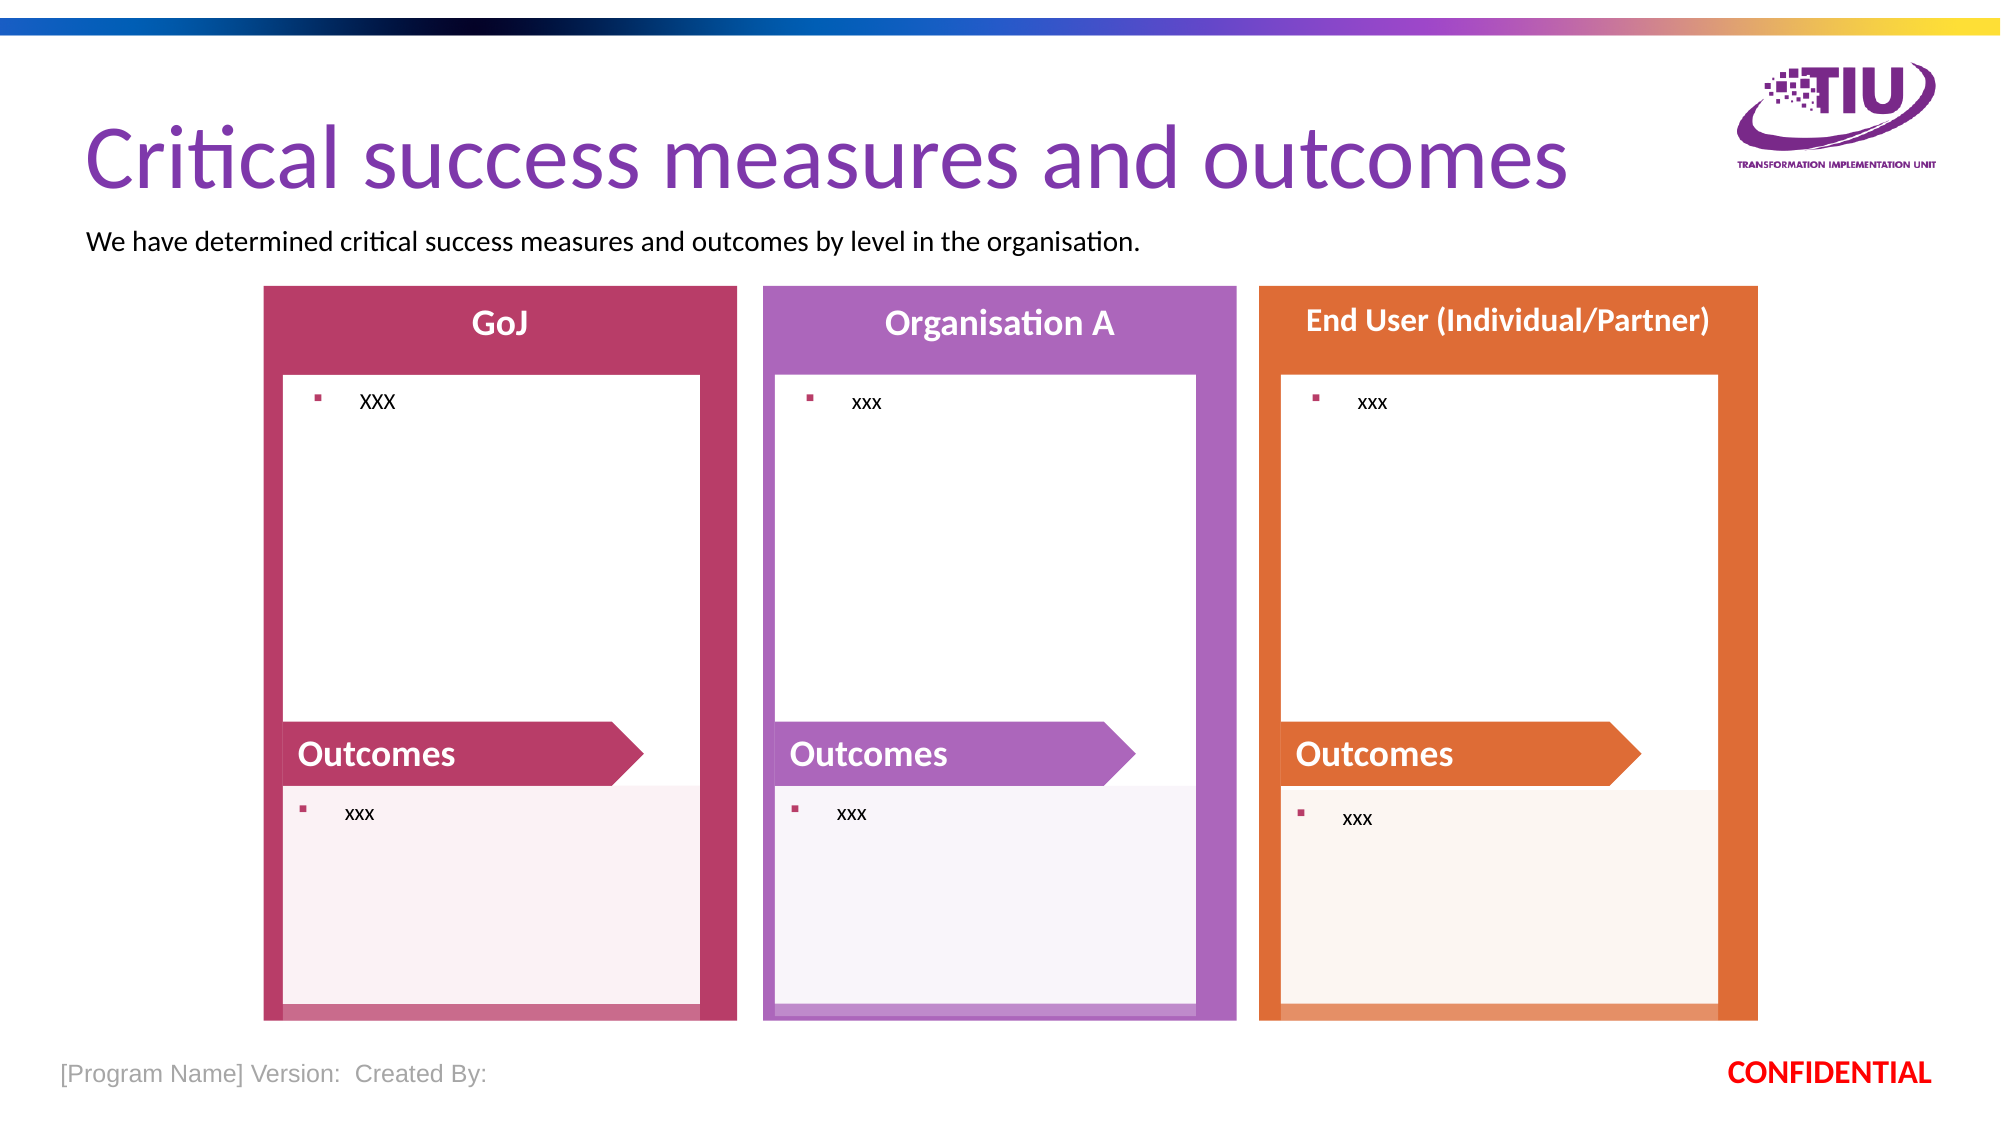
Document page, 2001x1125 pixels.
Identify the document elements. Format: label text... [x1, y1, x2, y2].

text_box xxx [774, 785, 1196, 1017]
text_box xxx [1280, 374, 1719, 790]
text_box Outcomes [282, 721, 644, 785]
picture [0, 0, 2001, 1125]
text_box Outcomes [774, 721, 1136, 785]
text_box Outcomes [1280, 721, 1642, 786]
text_box xxx [1280, 790, 1719, 1021]
text_box CONFIDENTIAL [1563, 1042, 1948, 1098]
text_box End User (Individual/Partner) [1259, 285, 1758, 1021]
text_box xxx [282, 785, 700, 1021]
text_box [Program Name] Version: Created By: [0, 1042, 549, 1103]
text_box GoJ [263, 285, 738, 1021]
text_box Organisation A [763, 285, 1237, 1021]
text_box We have determined critical success measures and outcomes by level in the organisation. [71, 217, 1948, 277]
text_box xxx [774, 374, 1196, 785]
text_box XXX [282, 374, 700, 785]
text_box Critical success measures and outcomes [71, 89, 1690, 215]
